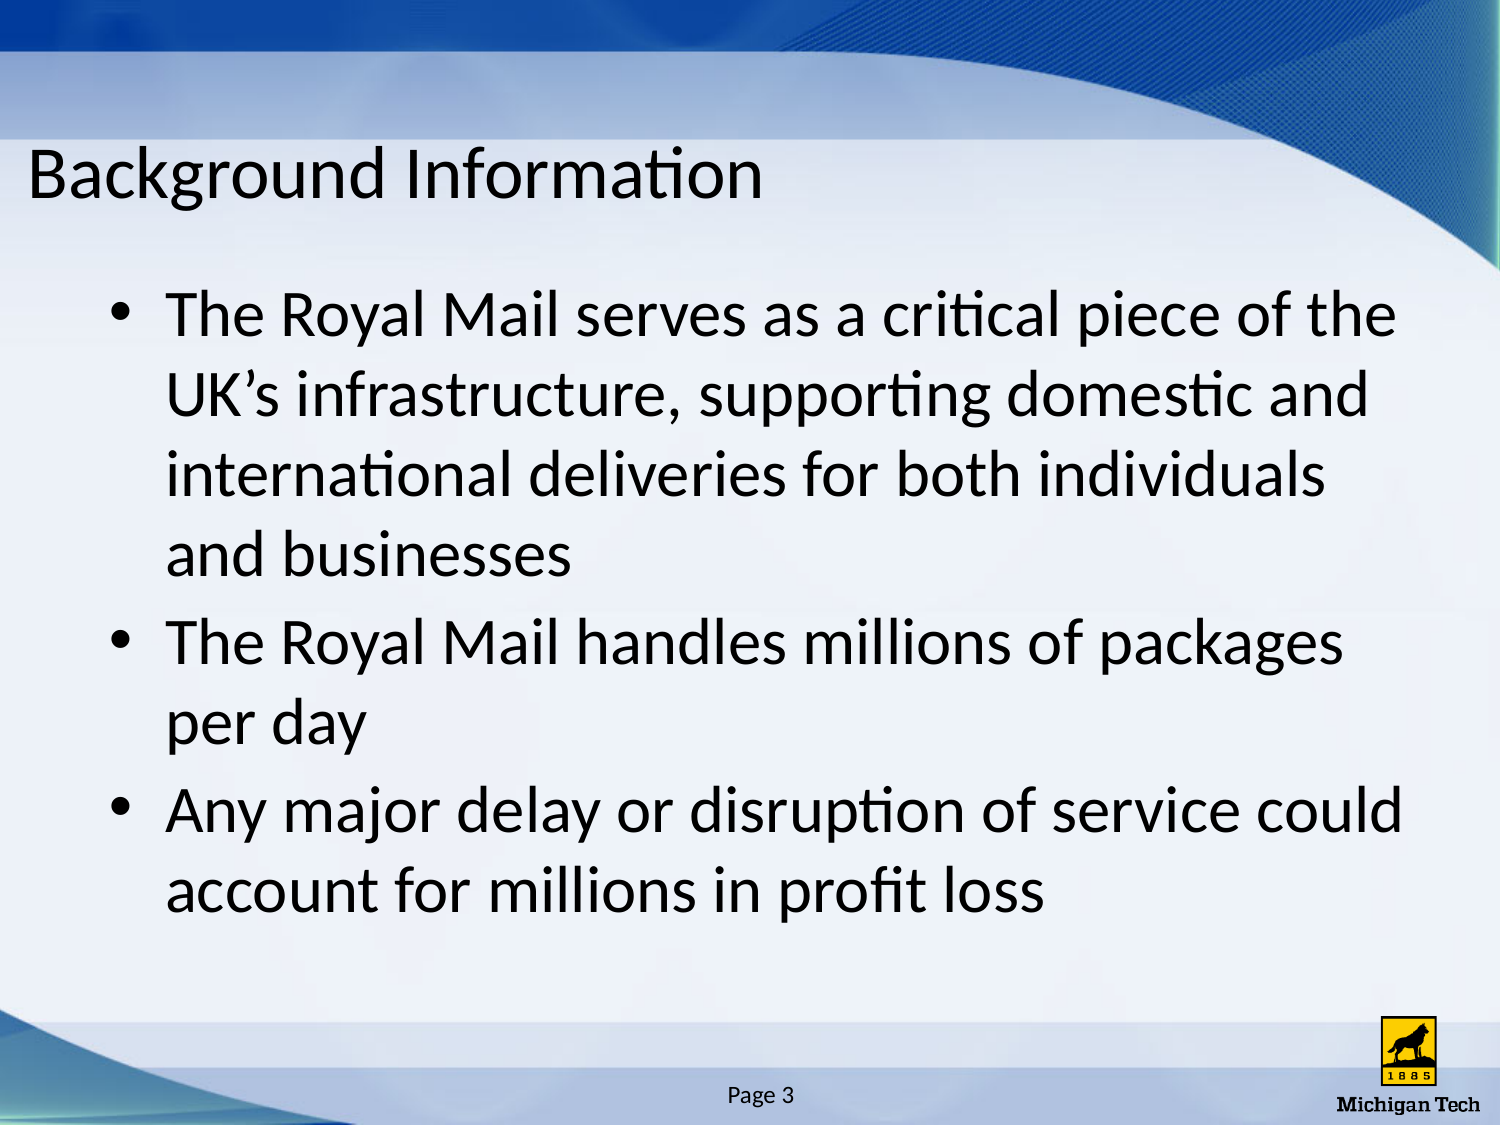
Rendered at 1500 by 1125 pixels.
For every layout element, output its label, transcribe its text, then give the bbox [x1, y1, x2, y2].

list The Royal Mail serves as a critical piece of the UK’s infrastructure, supporting domestic and international deliveries for both individuals and businesses The Royal Mail handles millions of packages per day Any major delay or disruption of service could account for millions in profit loss [75, 262, 1425, 1063]
picture [0, 0, 1500, 1125]
title Background Information [12, 75, 1263, 263]
